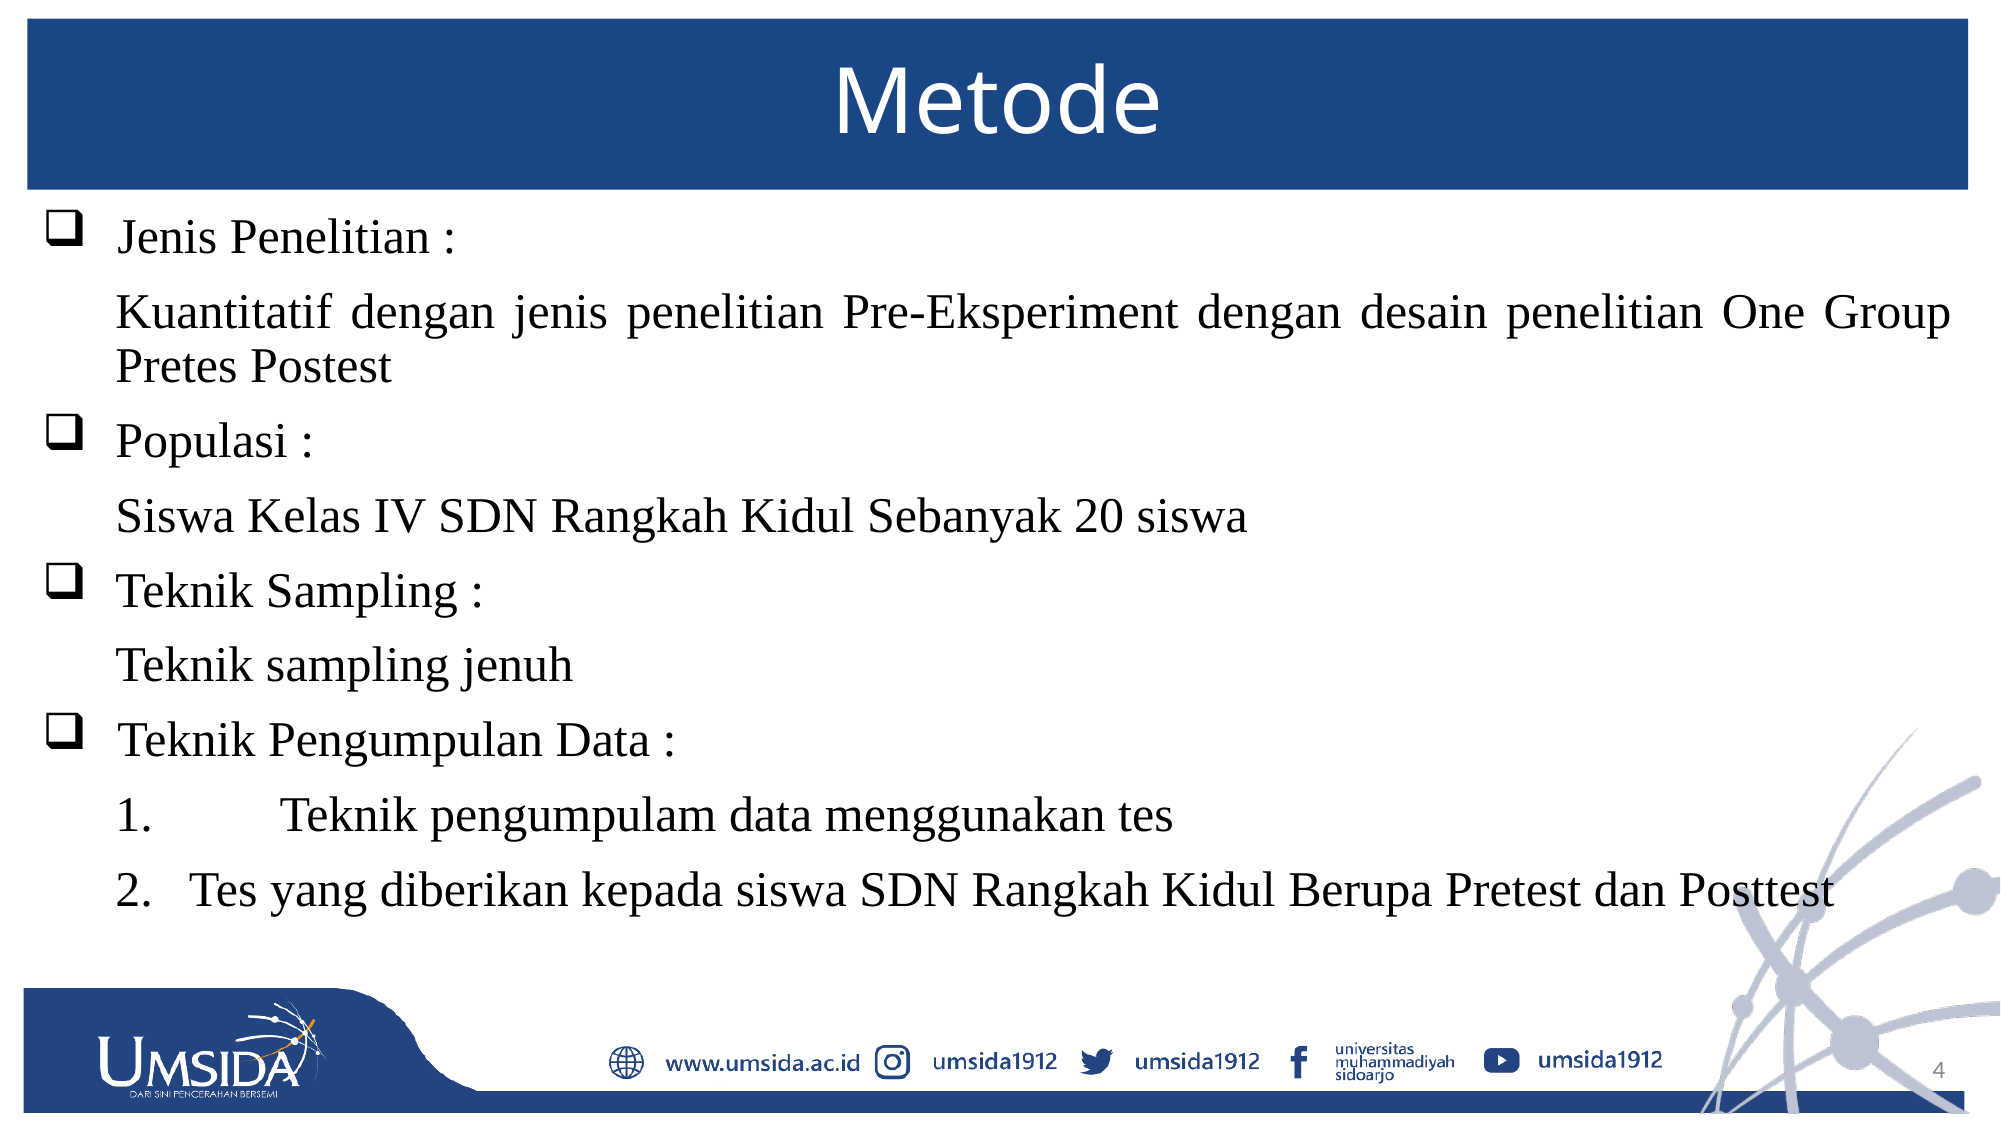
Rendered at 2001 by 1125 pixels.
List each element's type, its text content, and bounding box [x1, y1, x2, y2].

list Jenis Penelitian : Kuantitatif dengan jenis penelitian Pre-Eksperiment dengan desain penelitian One Group Pretes Postest Populasi : Siswa Kelas IV SDN Rangkah Kidul Sebanyak 20 siswa Teknik Sampling : Teknik sampling jenuh Teknik Pengumpulan Data : Teknik pengumpulam data menggunakan tes Tes yang diberikan kepada siswa SDN Rangkah Kidul Berupa Pretest dan Posttest [27, 203, 1969, 1039]
picture [23, 51, 2001, 1114]
title Metode [27, 18, 1969, 190]
